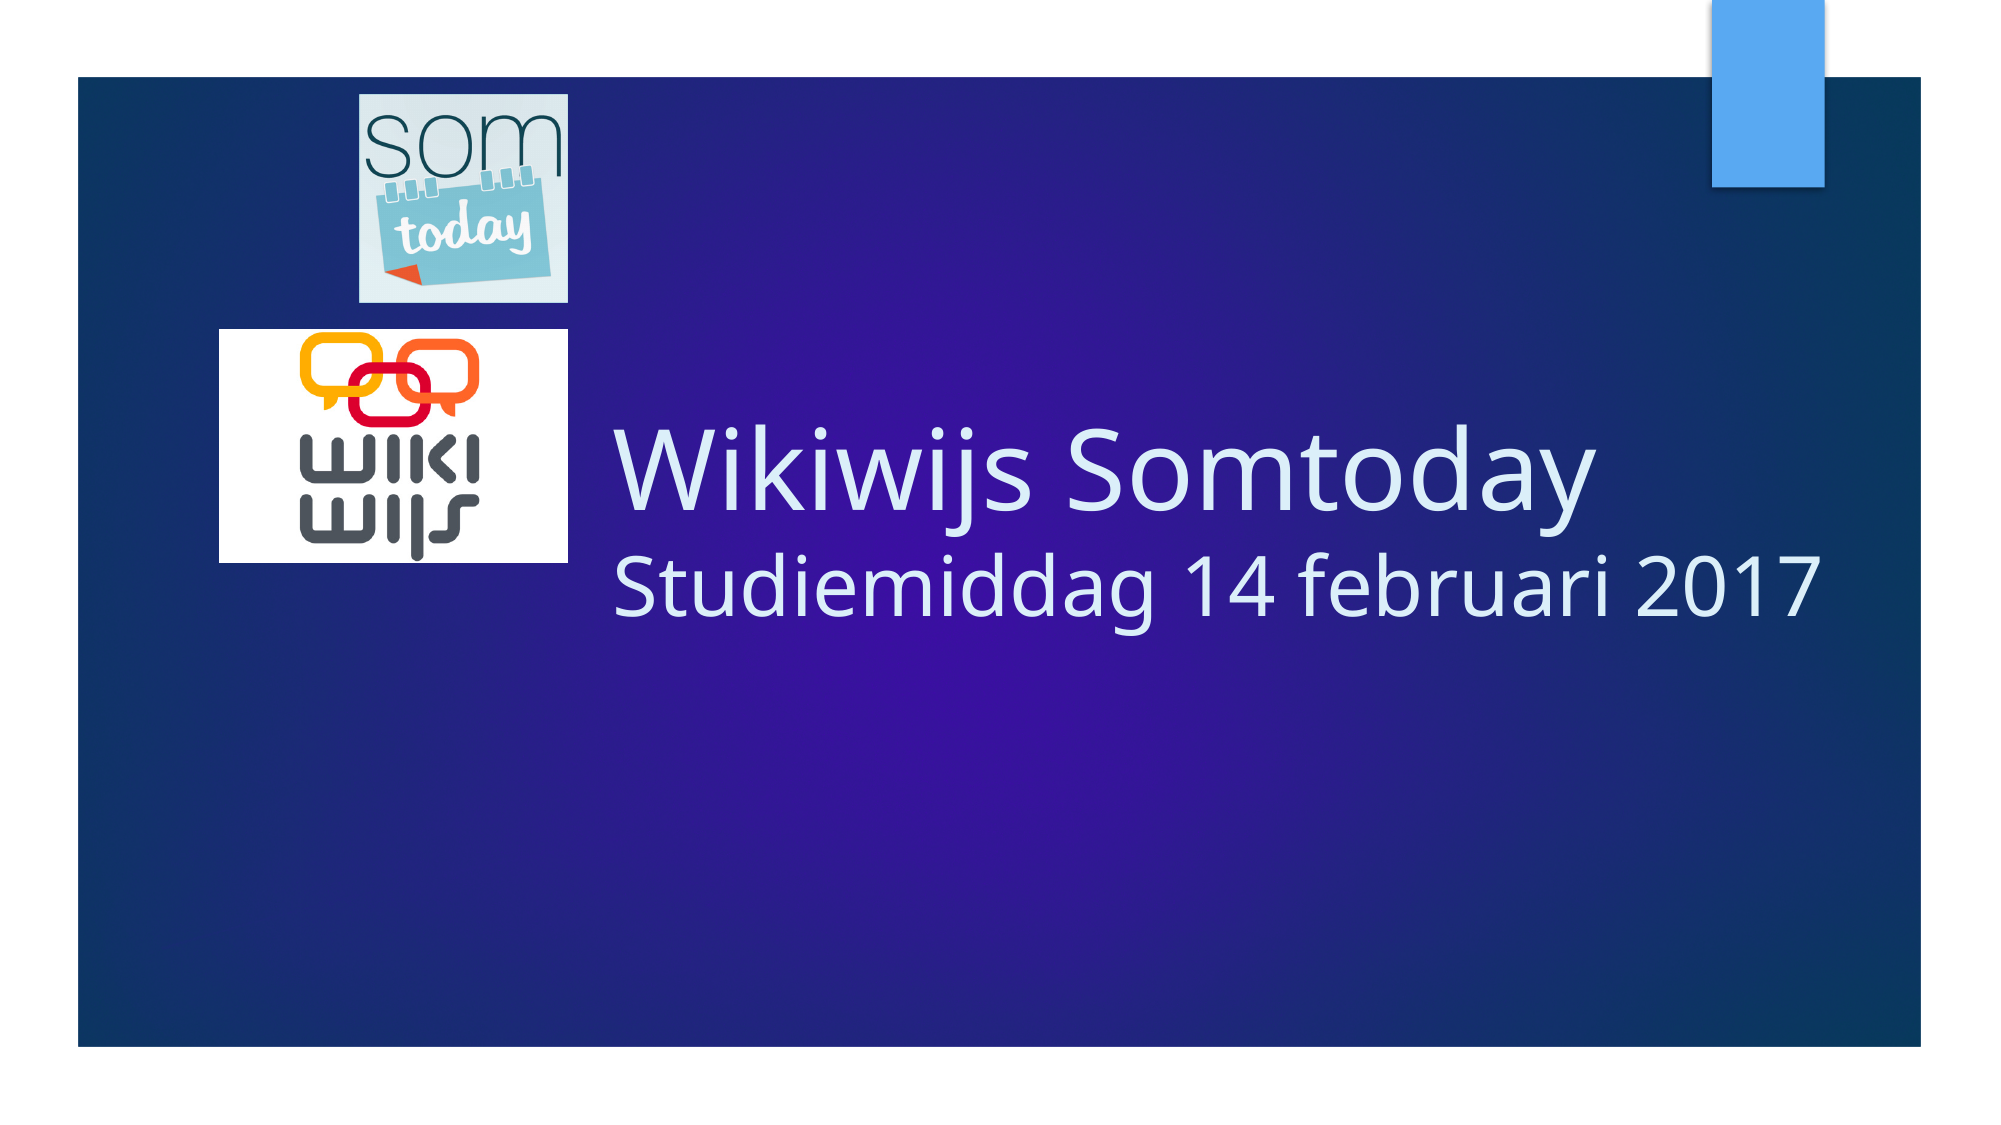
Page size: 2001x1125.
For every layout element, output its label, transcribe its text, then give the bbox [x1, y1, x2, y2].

picture [358, 94, 568, 304]
picture [219, 329, 569, 563]
title Wikiwijs Somtoday Studiemiddag 14 februari 2017 [597, 201, 2000, 641]
